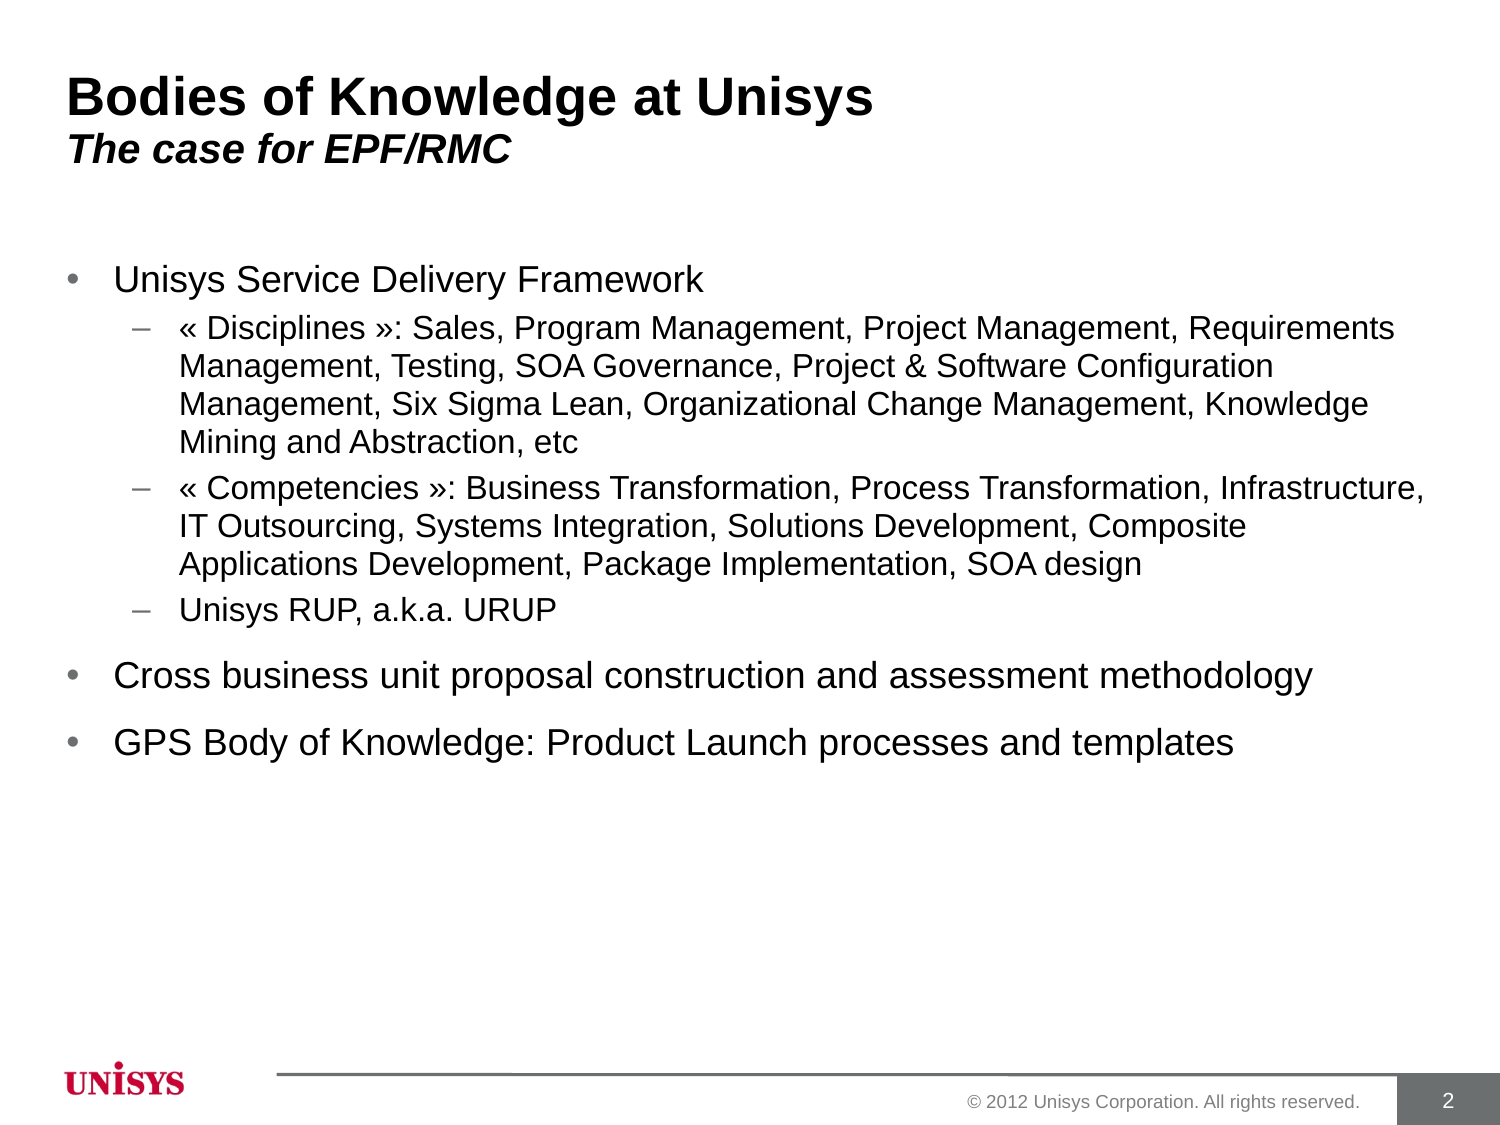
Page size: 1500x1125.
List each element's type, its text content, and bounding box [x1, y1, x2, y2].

title Bodies of Knowledge at Unisys The case for EPF/RMC [66, 33, 1435, 208]
picture [41, 1049, 205, 1102]
list Unisys Service Delivery Framework « Disciplines »: Sales, Program Management, Project Management, Requirements Management, Testing, SOA Governance, Project & Software Configuration Management, Six Sigma Lean, Organizational Change Management, Knowledge Mining and Abstraction, etc « Competencies »: Business Transformation, Process Transformation, Infrastructure, IT Outsourcing, Systems Integration, Solutions Development, Composite Applications Development, Package Implementation, SOA design Unisys RUP, a.k.a. URUP Cross business unit proposal construction and assessment methodology GPS Body of Knowledge: Product Launch processes and templates [66, 250, 1435, 1021]
